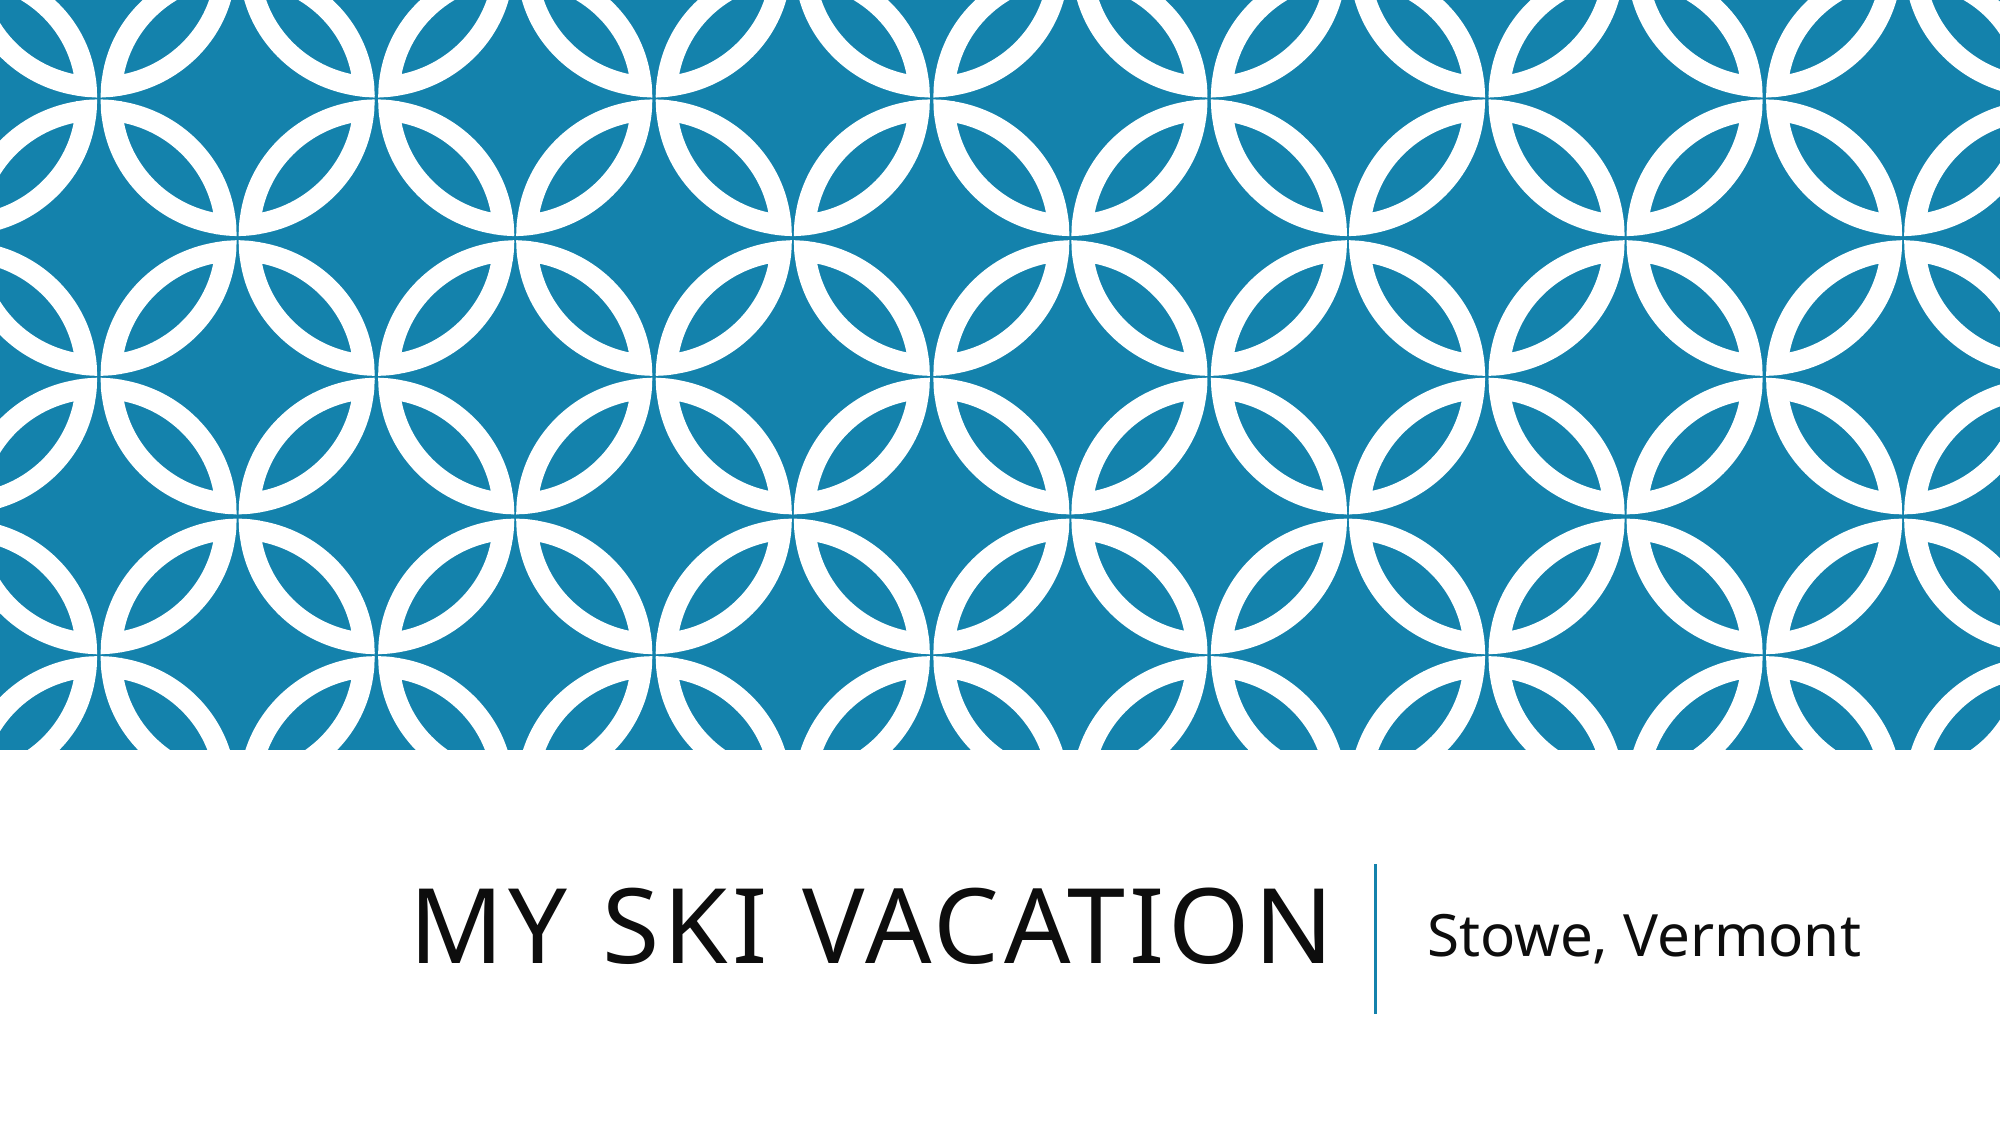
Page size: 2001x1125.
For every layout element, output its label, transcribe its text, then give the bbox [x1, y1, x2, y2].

subtitle Stowe, Vermont [1412, 813, 1938, 1054]
title My Ski Vacation [75, 813, 1350, 1054]
